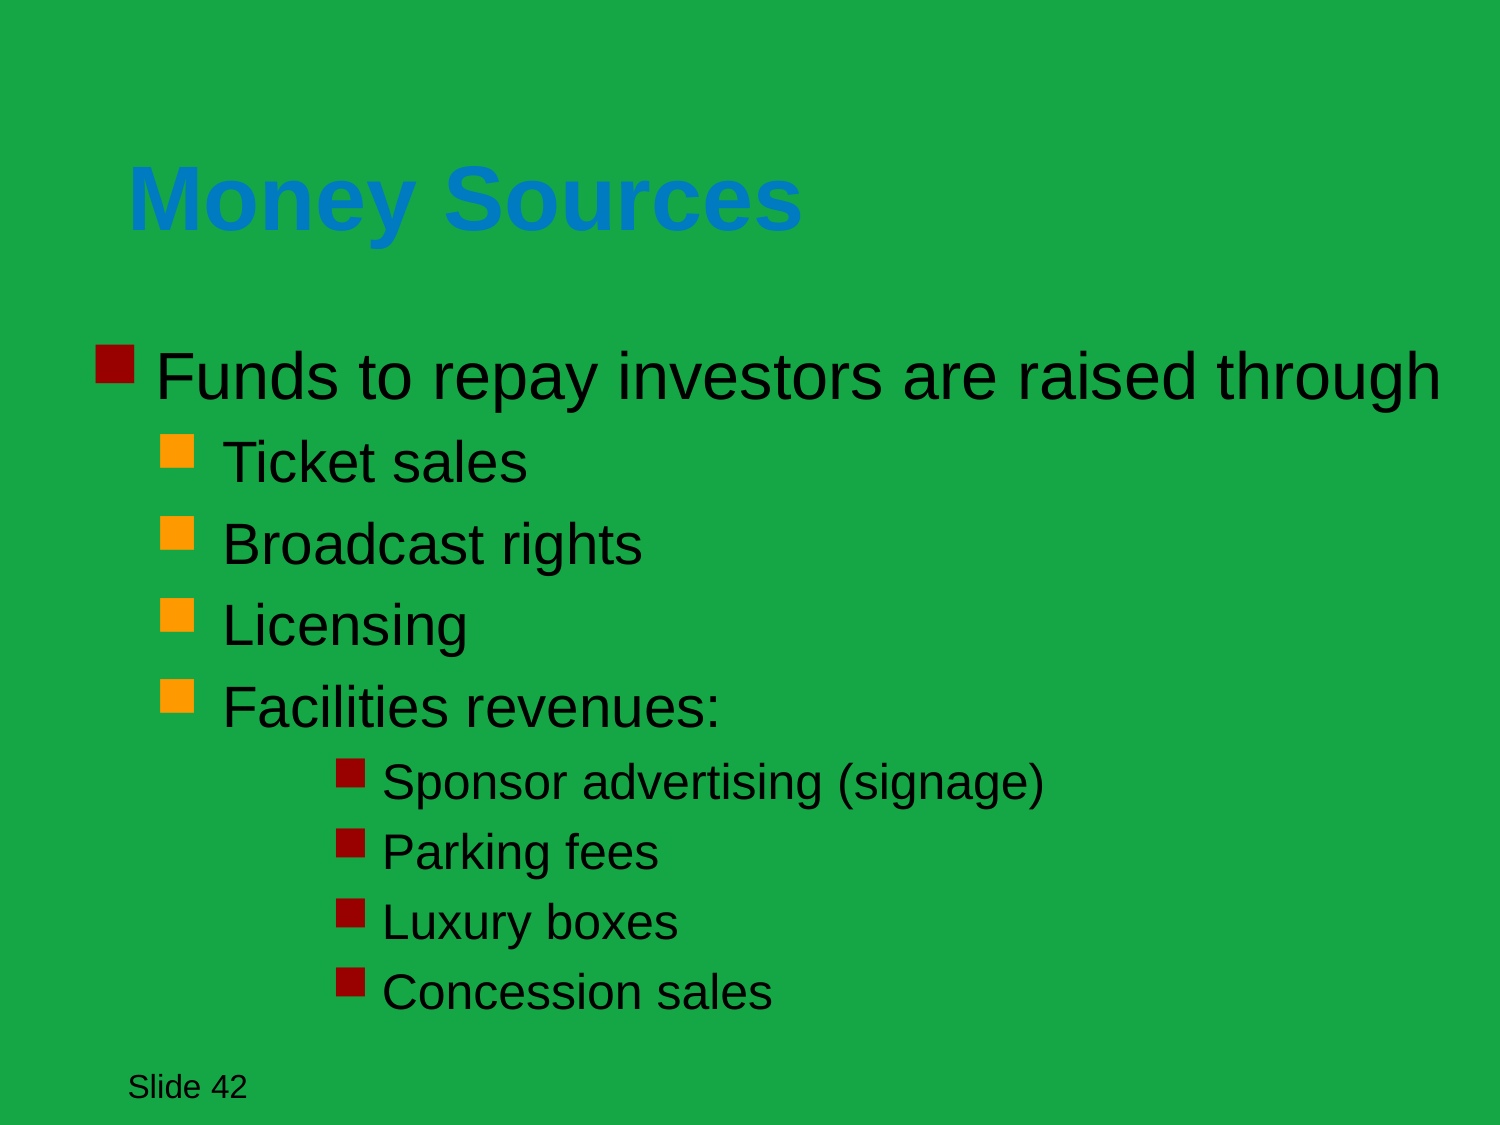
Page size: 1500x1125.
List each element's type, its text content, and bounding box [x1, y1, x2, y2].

list Funds to repay investors are raised through Ticket sales Broadcast rights Licensing Facilities revenues: Sponsor advertising (signage) Parking fees Luxury boxes Concession sales [75, 324, 1475, 975]
slide_number Slide 42 [112, 1037, 425, 1113]
title Money Sources [112, 99, 1388, 288]
